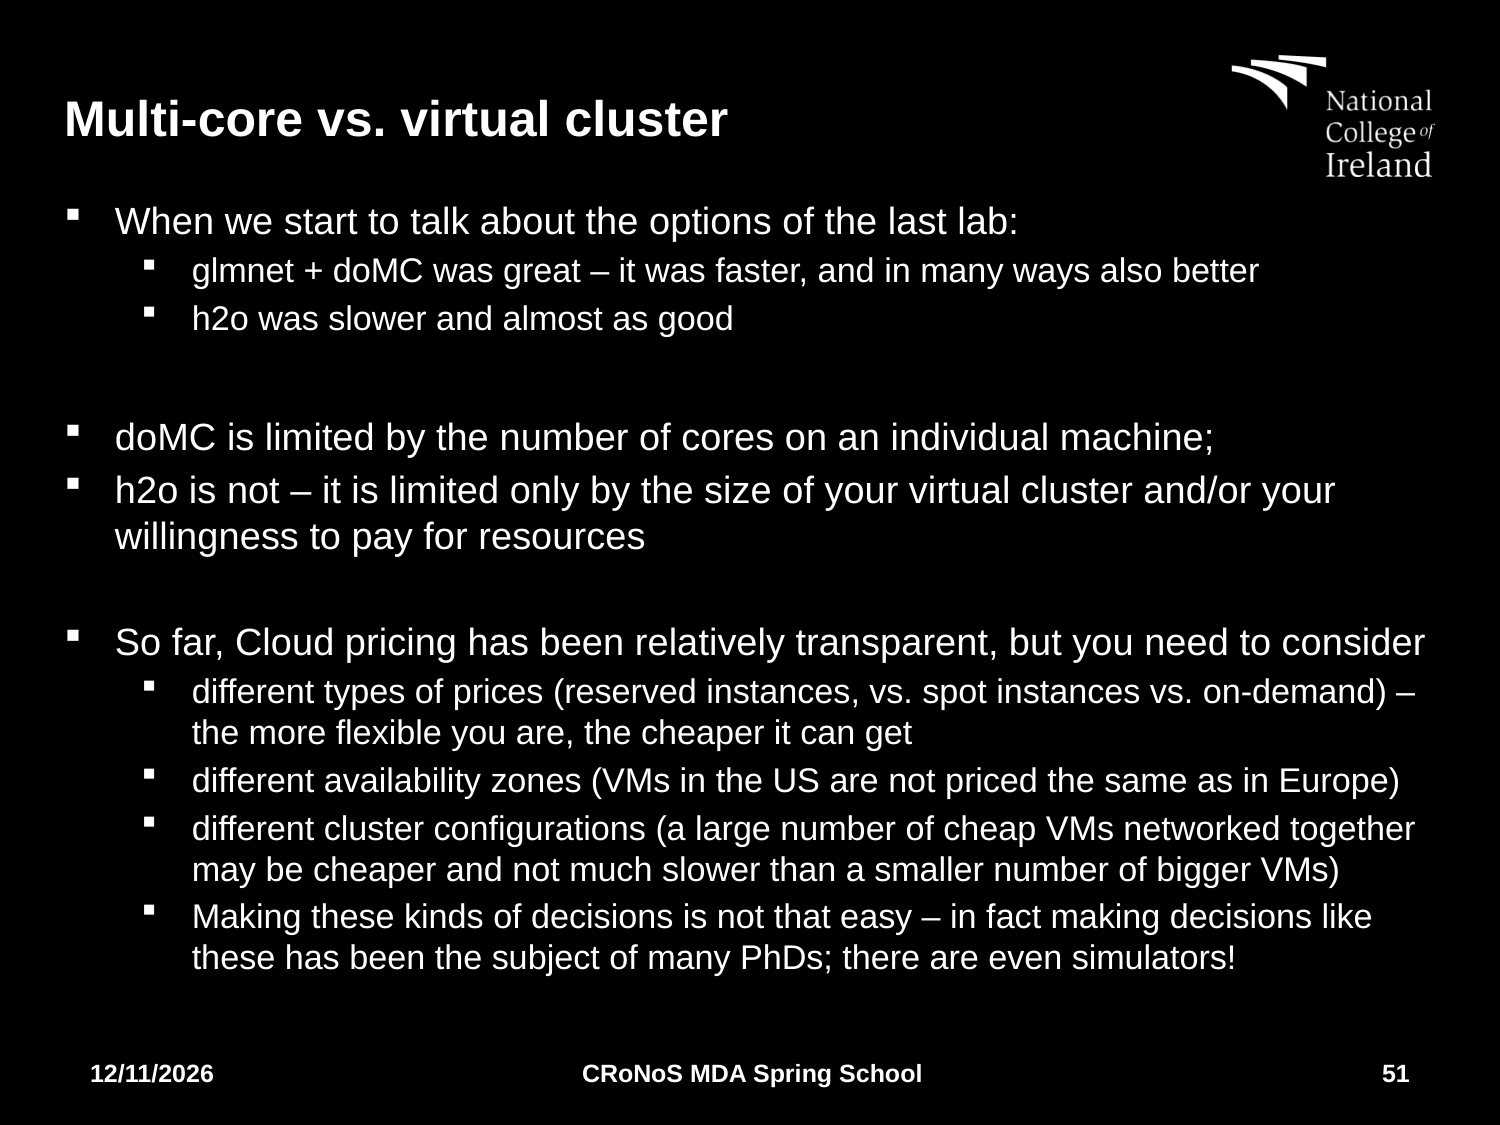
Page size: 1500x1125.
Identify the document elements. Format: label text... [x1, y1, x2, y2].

list When we start to talk about the options of the last lab: glmnet + doMC was great – it was faster, and in many ways also better h2o was slower and almost as good doMC is limited by the number of cores on an individual machine; h2o is not – it is limited only by the size of your virtual cluster and/or your willingness to pay for resources So far, Cloud pricing has been relatively transparent, but you need to consider different types of prices (reserved instances, vs. spot instances vs. on-demand) – the more flexible you are, the cheaper it can get different availability zones (VMs in the US are not priced the same as in Europe) different cluster configurations (a large number of cheap VMs networked together may be cheaper and not much slower than a smaller number of bigger VMs) Making these kinds of decisions is not that easy – in fact making decisions like these has been the subject of many PhDs; there are even simulators! [64, 196, 1436, 1000]
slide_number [75, 1042, 425, 1103]
title Multi-core vs. virtual cluster [63, 54, 1199, 148]
picture [1231, 54, 1436, 178]
footer CRoNoS MDA Spring School [458, 1042, 1047, 1103]
slide_number 51 [1074, 1042, 1425, 1103]
